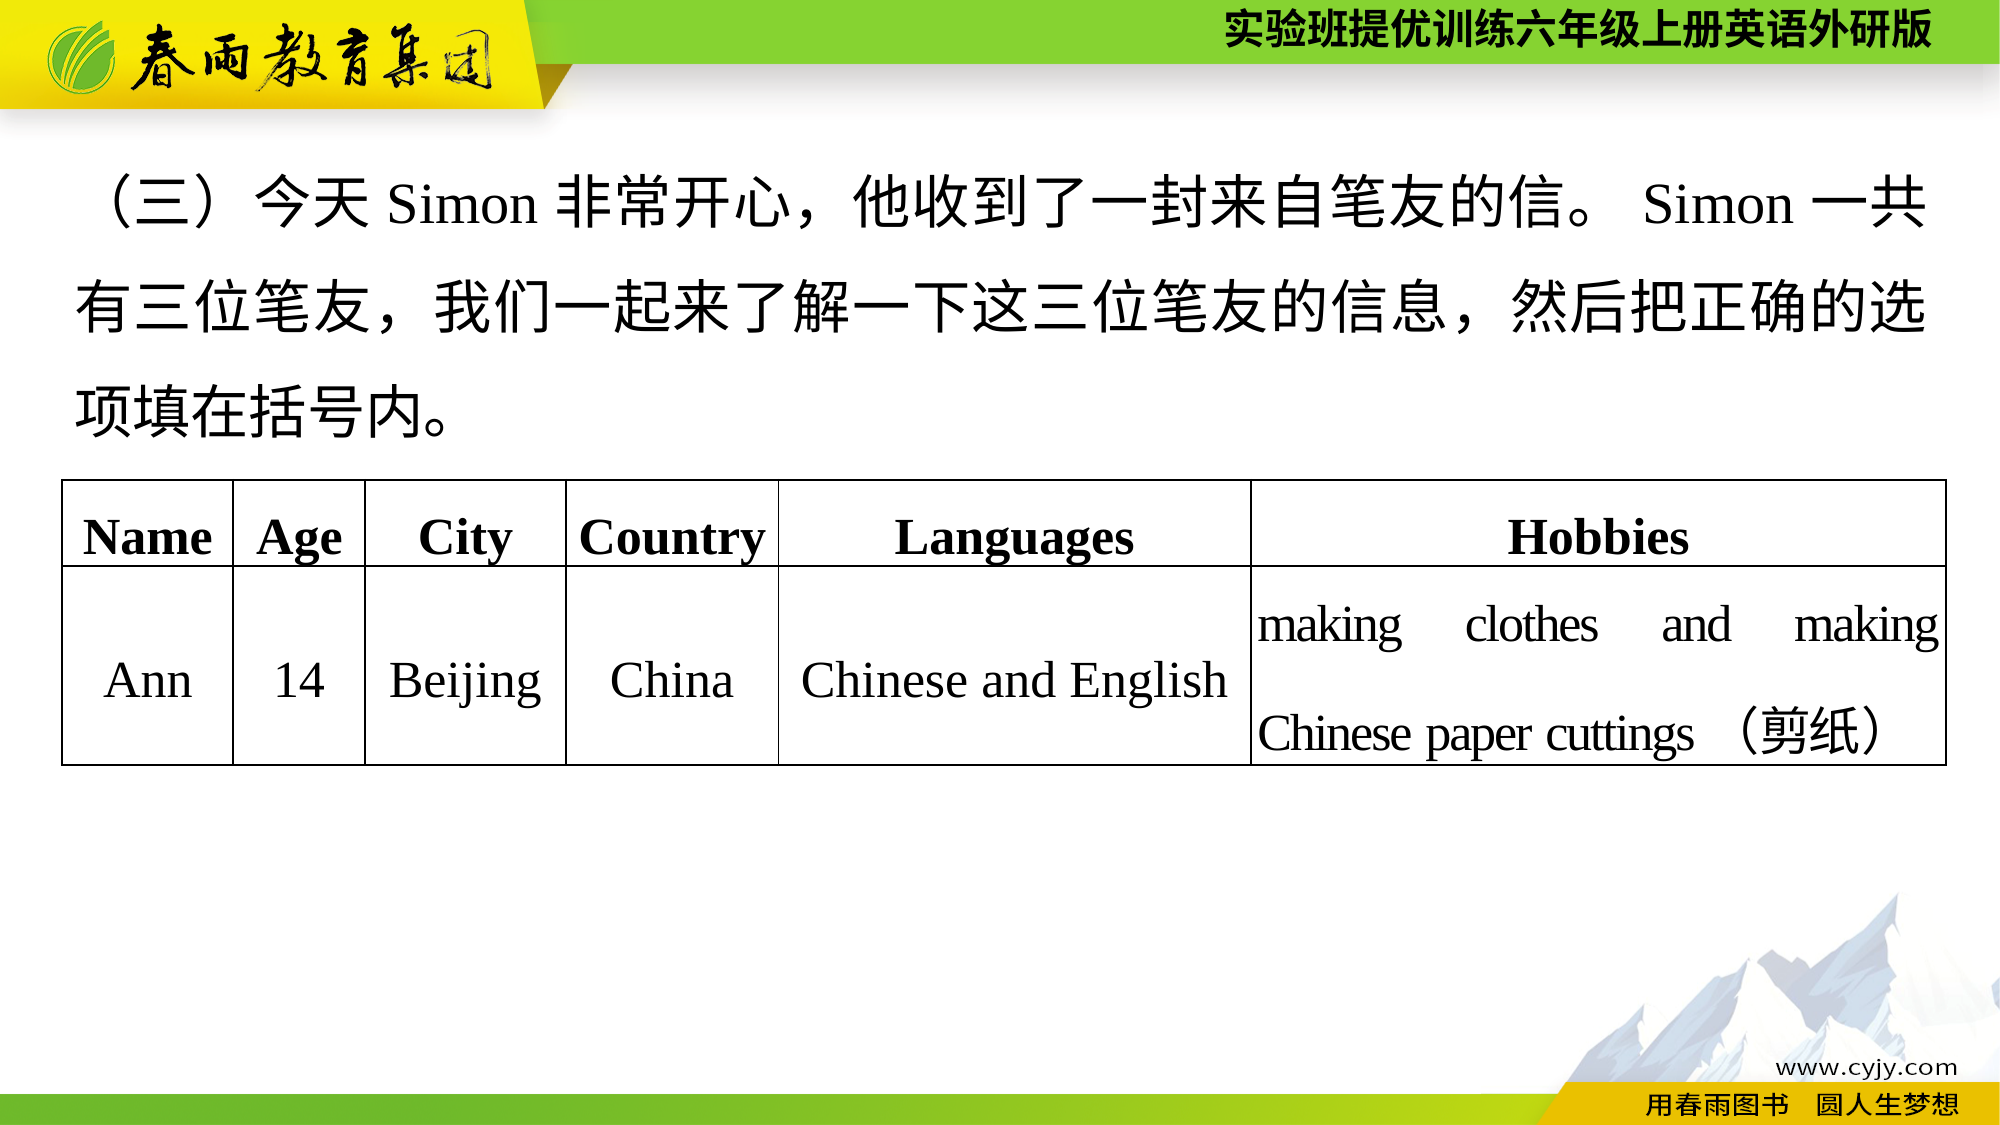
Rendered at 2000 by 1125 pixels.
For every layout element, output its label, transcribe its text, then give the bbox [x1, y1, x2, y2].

table_header Hobbies [1252, 481, 1945, 565]
table_header Country [567, 481, 778, 565]
table_cell 14 [234, 567, 364, 764]
table_cell Beijing [366, 567, 565, 764]
table_header Age [234, 481, 364, 565]
picture [0, 0, 2000, 1125]
table_header Name [63, 481, 232, 565]
table_cell China [567, 567, 778, 764]
table_cell Ann [63, 567, 232, 764]
table_cell making clothes and making Chinese paper cuttings（剪纸） [1252, 567, 1945, 764]
list （三）今天Simon非常开心，他收到了一封来自笔友的信。Simon一共有三位笔友，我们一起来了解一下这三位笔友的信息，然后把正确的选项填在括号内。 [59, 122, 1944, 443]
table_cell Chinese and English [779, 567, 1250, 764]
table_header Languages [779, 481, 1250, 565]
table_header City [366, 481, 565, 565]
